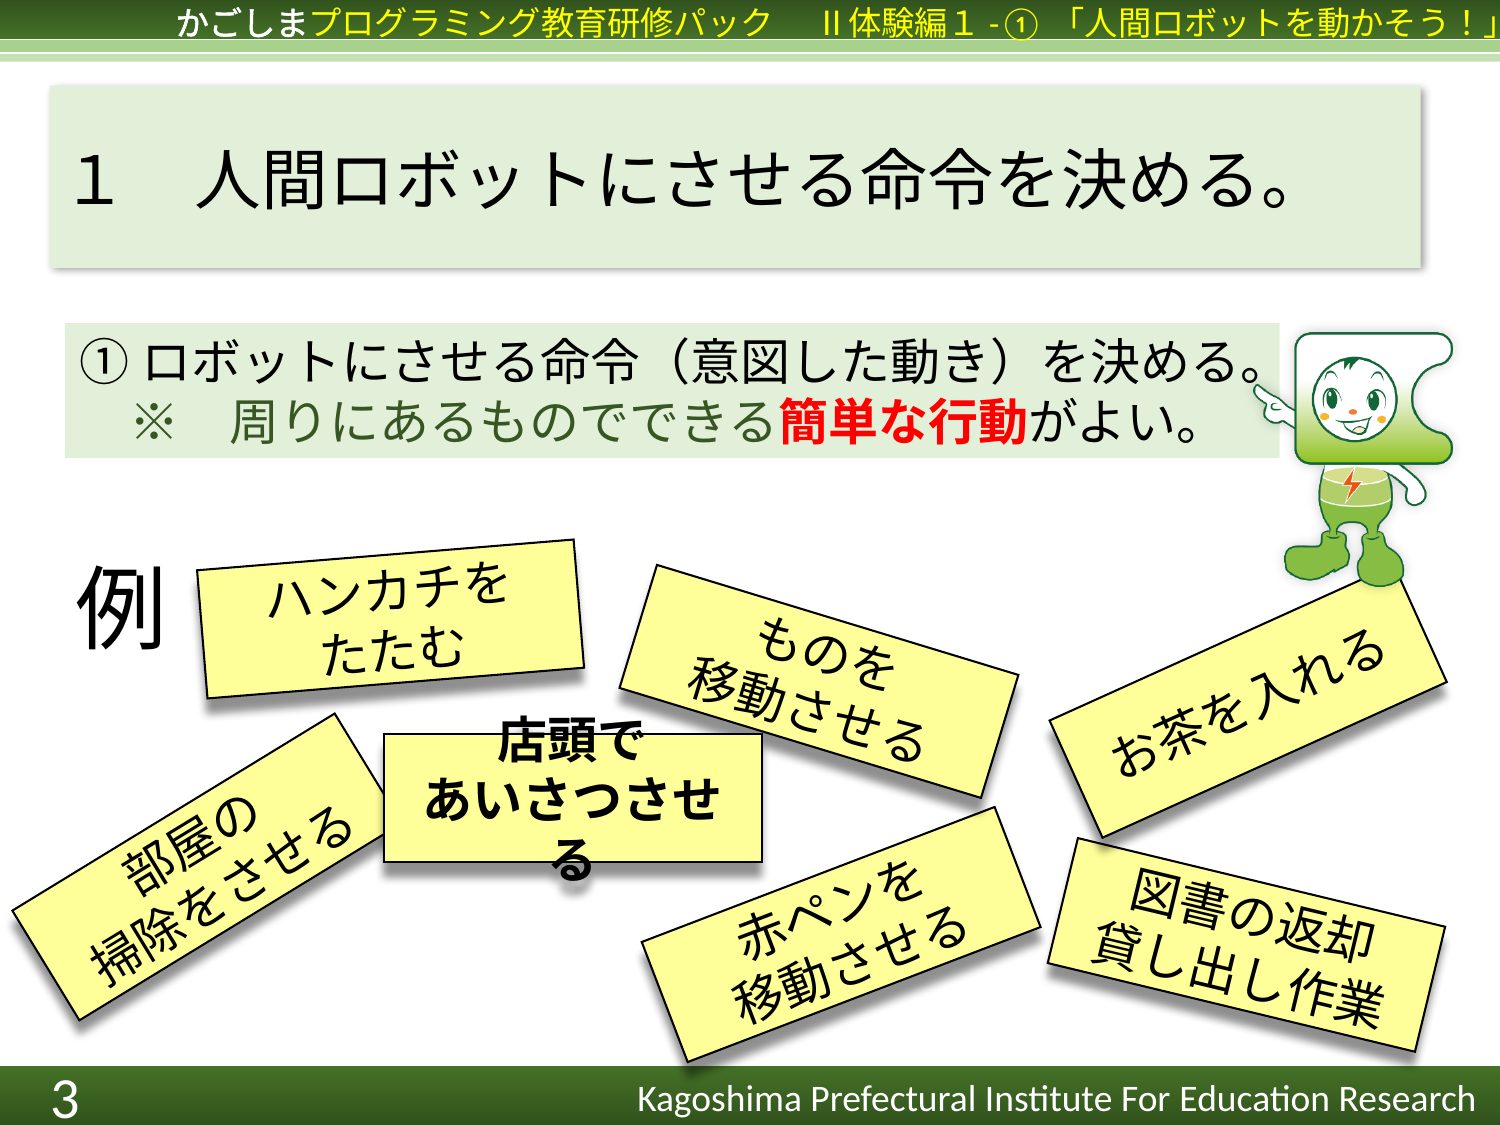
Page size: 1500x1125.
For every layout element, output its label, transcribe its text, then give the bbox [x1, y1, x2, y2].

text_box ①ロボットにさせる命令（意図した動き）を決める。 ※ 周りにあるものでできる簡単な行動がよい。 [64, 323, 1255, 458]
picture [1253, 329, 1453, 590]
text_box ハンカチを たたむ [195, 538, 586, 700]
title １ 人間ロボットにさせる命令を決める。 [49, 85, 1421, 268]
text_box お茶を入れる [1048, 597, 1449, 840]
text_box ものを 移動させる [618, 563, 1020, 800]
text_box 図書の返却 貸し出し作業 [1046, 836, 1447, 1053]
text_box 赤ペンを 移動させる [640, 805, 1042, 1064]
text_box 店頭で あいさつさせる [383, 733, 763, 863]
slide_number 3 [0, 1065, 130, 1125]
text_box 部屋の 掃除をさせる [10, 712, 377, 1022]
text_box 例 [60, 543, 183, 669]
